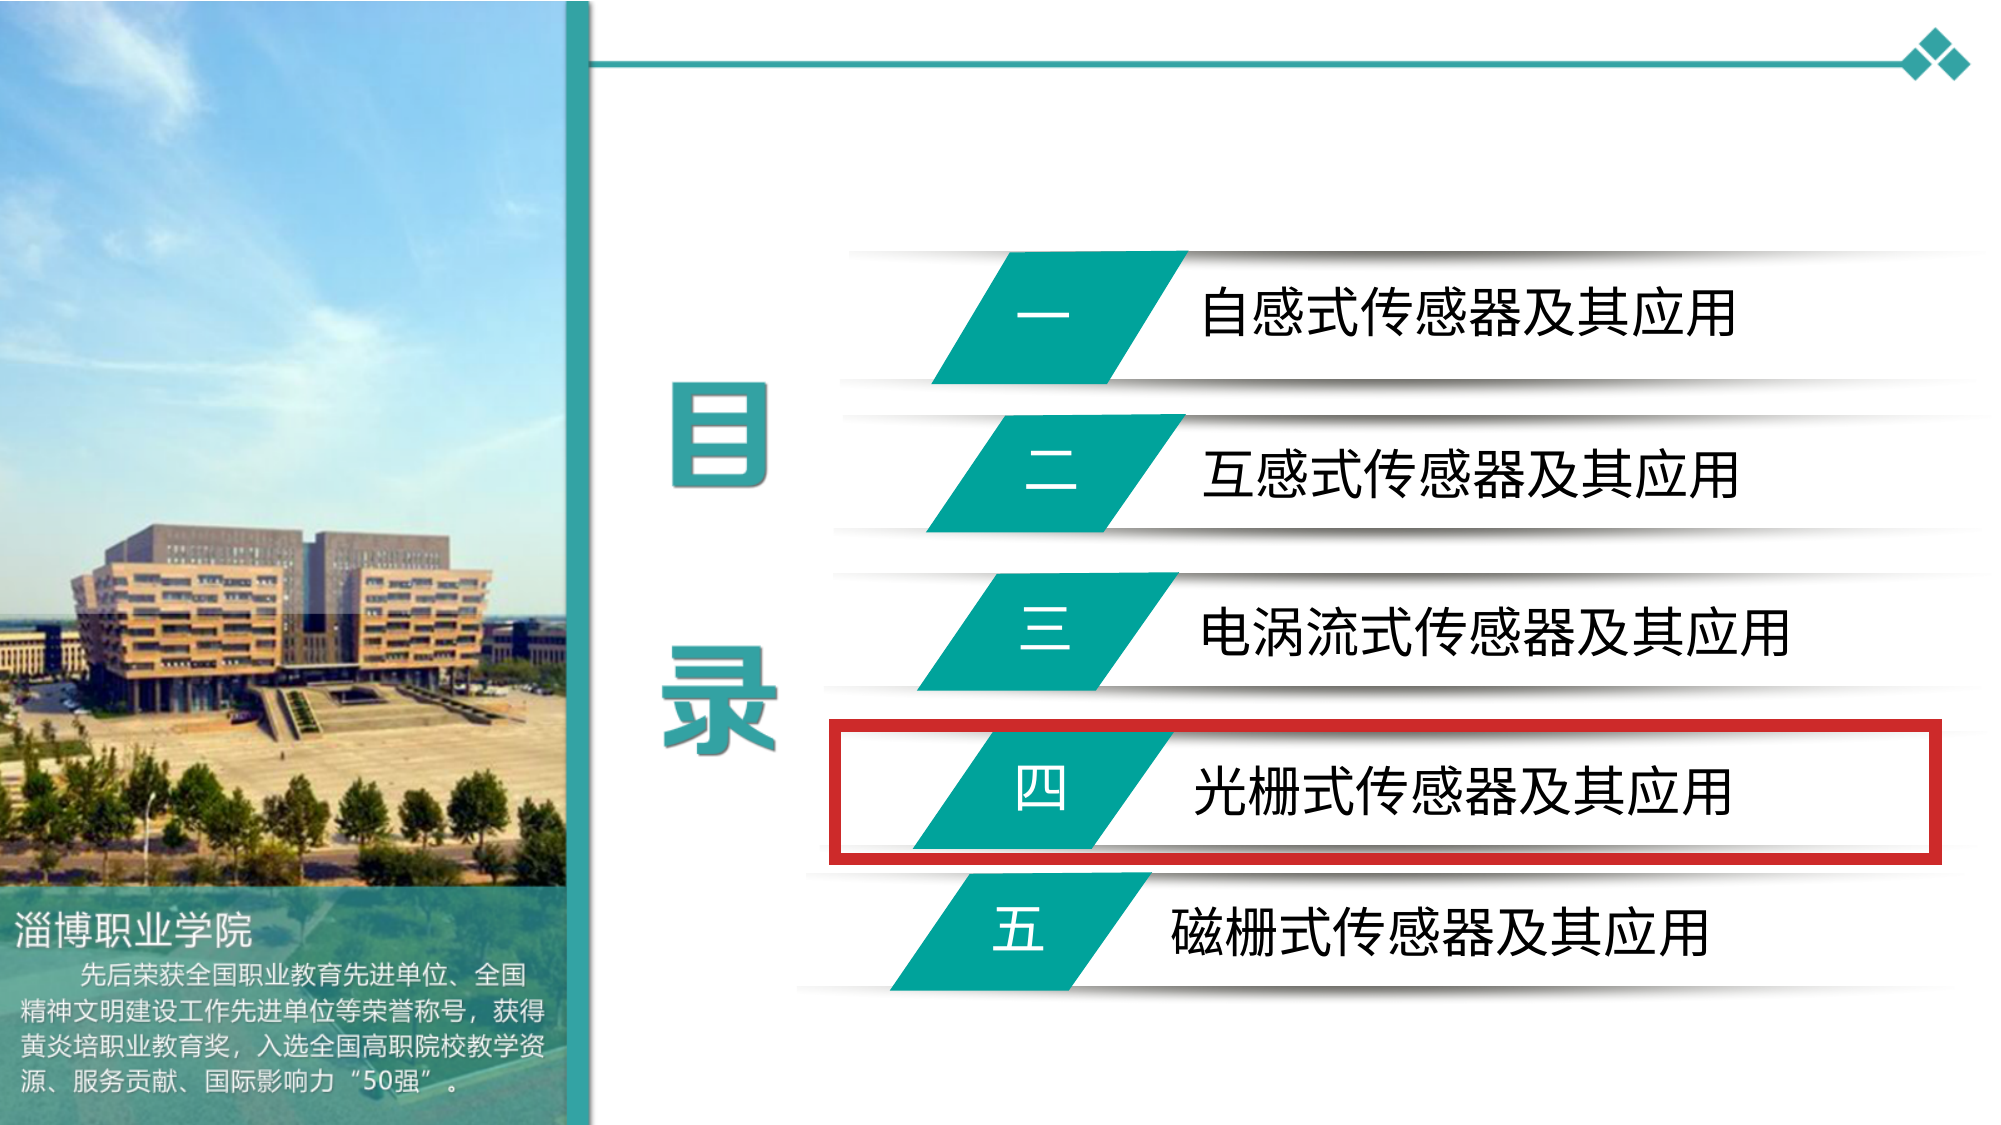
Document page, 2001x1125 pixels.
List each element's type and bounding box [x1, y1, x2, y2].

text_box [823, 572, 1992, 705]
text_box [796, 872, 1965, 1005]
text_box [833, 414, 1992, 547]
text_box [819, 730, 1988, 863]
picture [0, 1, 1999, 1125]
text_box [839, 250, 1986, 400]
